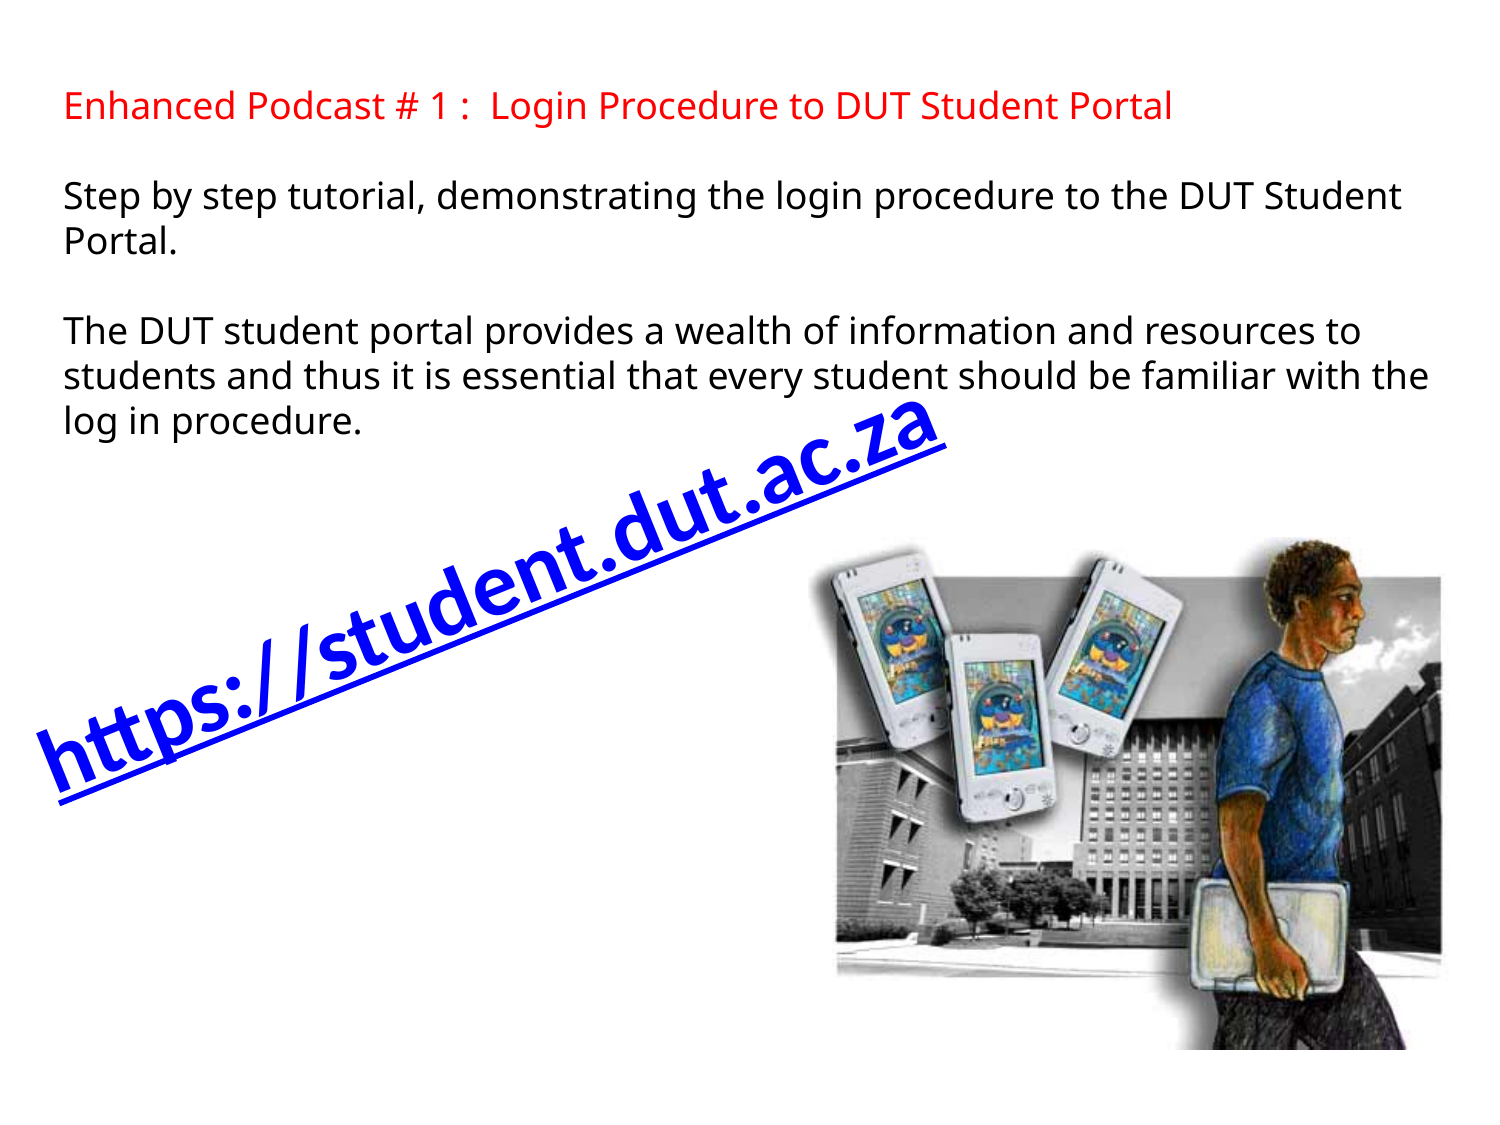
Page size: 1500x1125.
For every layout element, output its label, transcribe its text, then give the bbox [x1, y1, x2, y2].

text_box https://student.dut.ac.za [4, 339, 999, 927]
picture [808, 537, 1476, 1051]
text_box Enhanced Podcast # 1 : Login Procedure to DUT Student Portal Step by step tutorial, demonstrating the login procedure to the DUT Student Portal. The DUT student portal provides a wealth of information and resources to students and thus it is essential that every student should be familiar with the log in procedure. [48, 74, 1500, 450]
